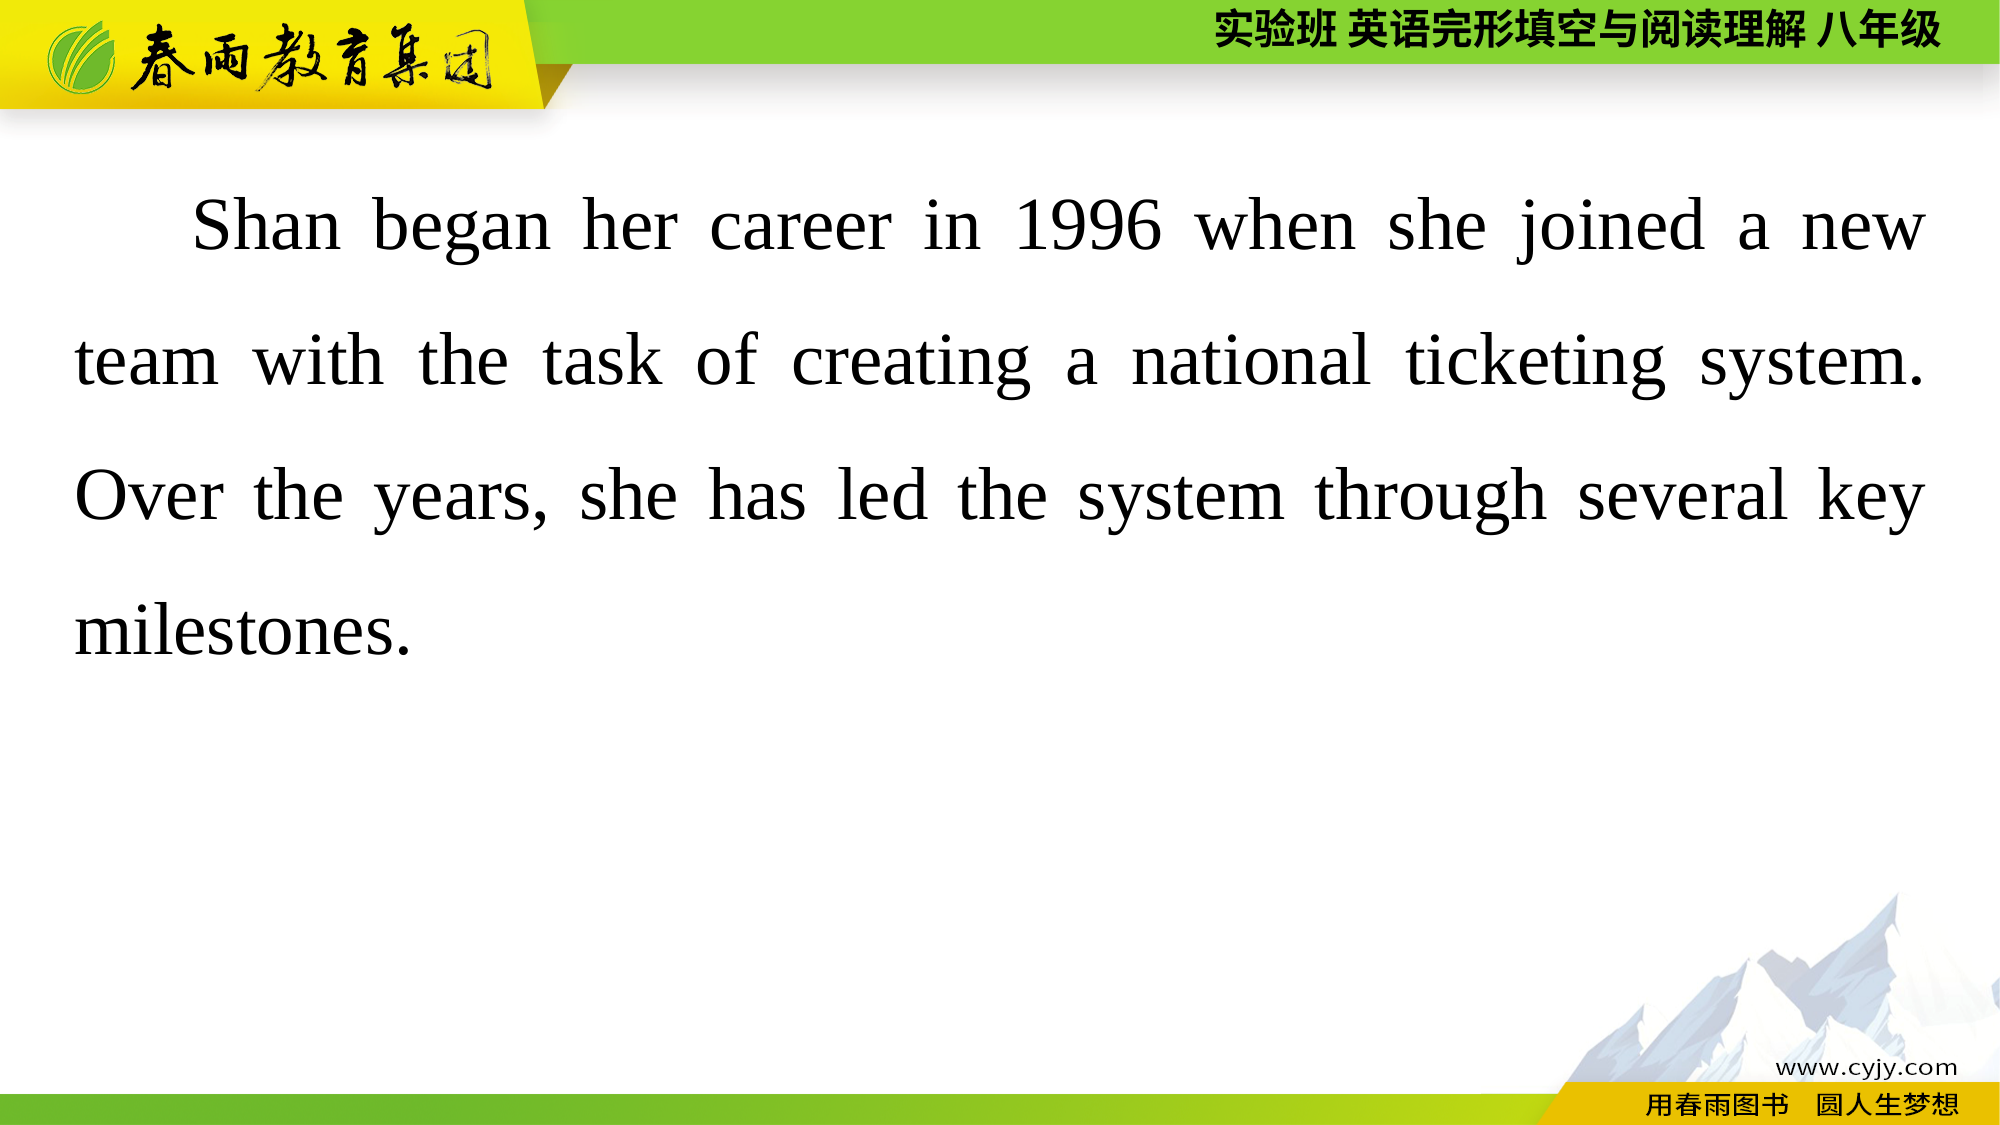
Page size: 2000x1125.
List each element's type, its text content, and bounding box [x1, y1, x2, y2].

picture [0, 0, 2000, 1125]
list Shan began her career in 1996 when she joined a new team with the task of creating a national ticketing system. Over the years, she has led the system through several key milestones. [59, 122, 1944, 667]
